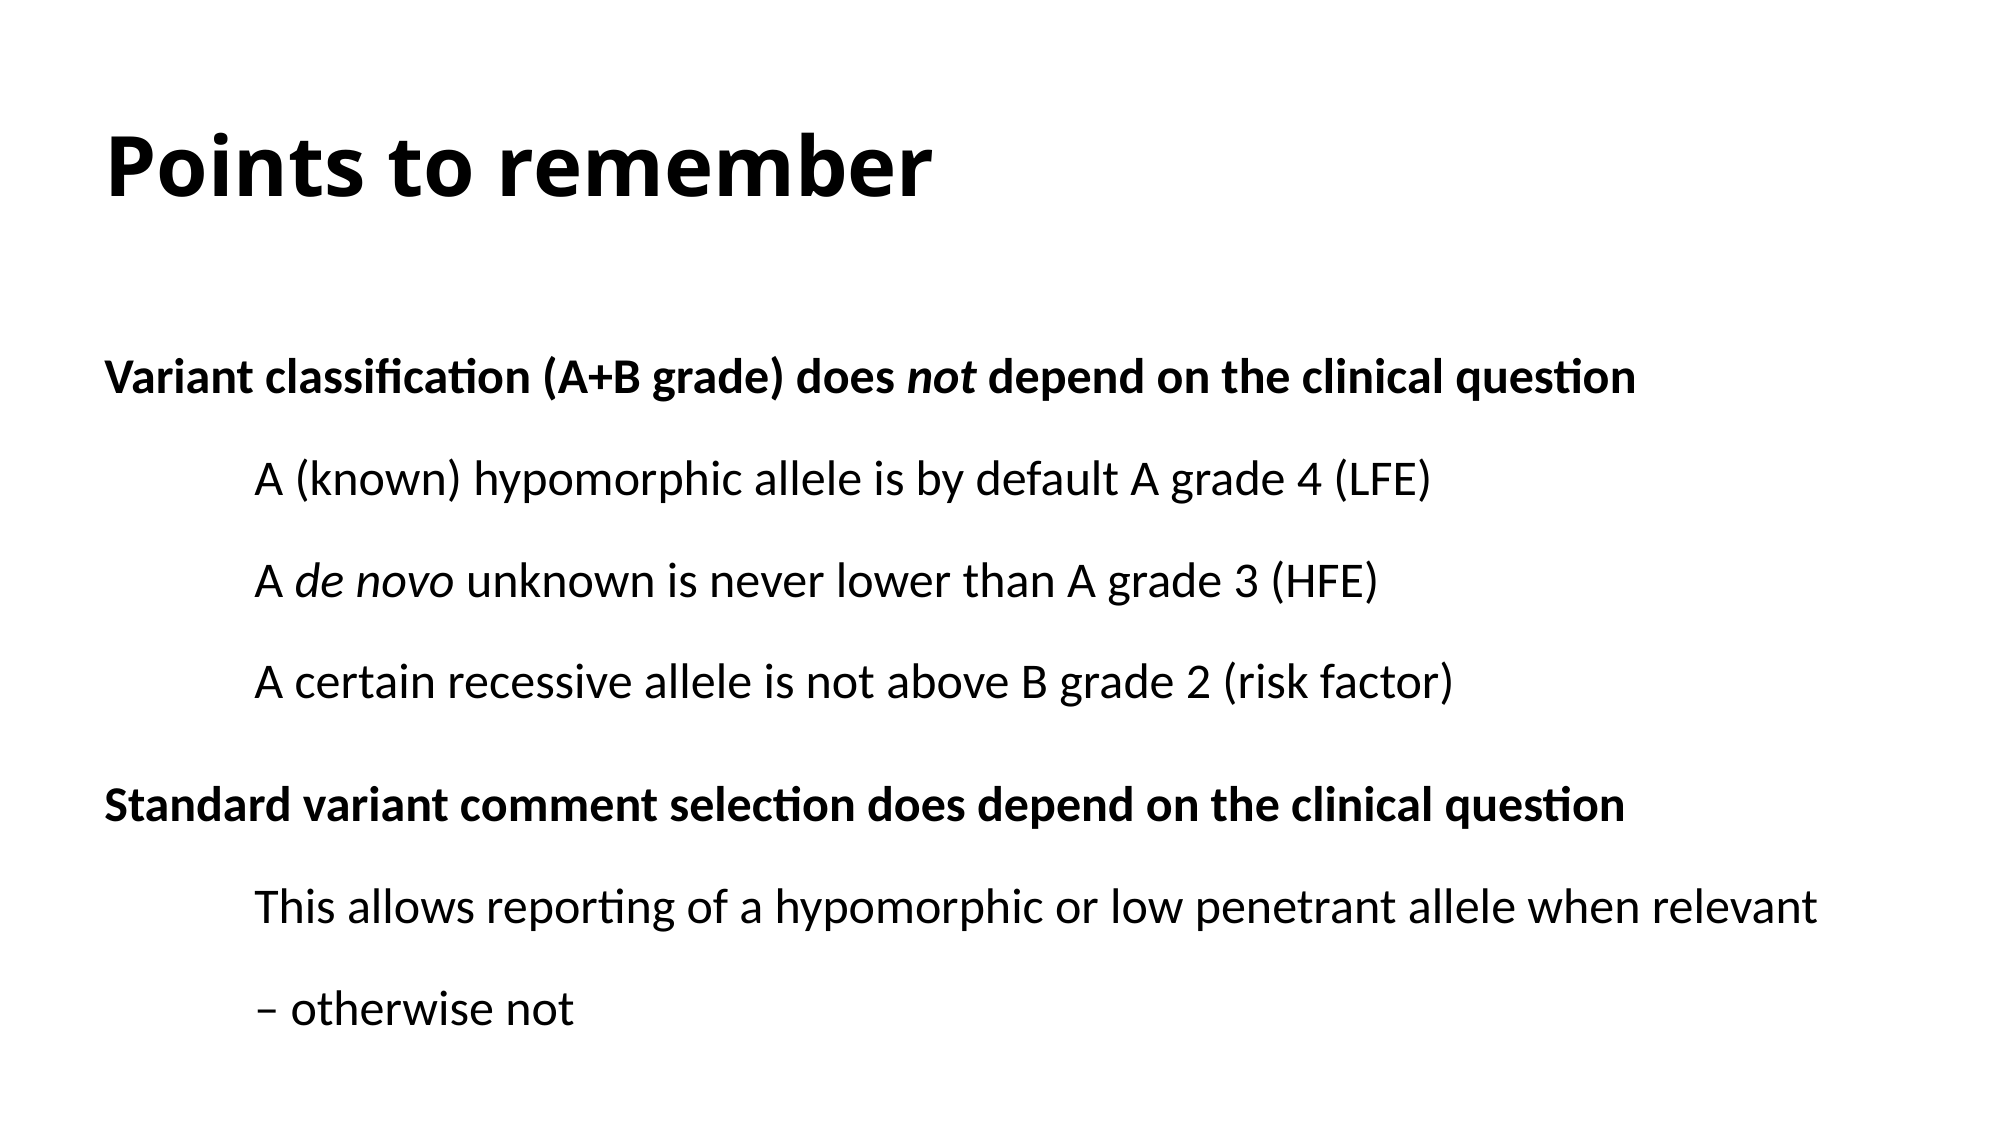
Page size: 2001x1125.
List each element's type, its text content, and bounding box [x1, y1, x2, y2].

list Variant classification (A+B grade) does not depend on the clinical question A (known) hypomorphic allele is by default A grade 4 (LFE) A de novo unknown is never lower than A grade 3 (HFE) A certain recessive allele is not above B grade 2 (risk factor) Standard variant comment selection does depend on the clinical question This allows reporting of a hypomorphic or low penetrant allele when relevant – otherwise not [89, 293, 1939, 1003]
title Points to remember [89, 57, 1963, 275]
